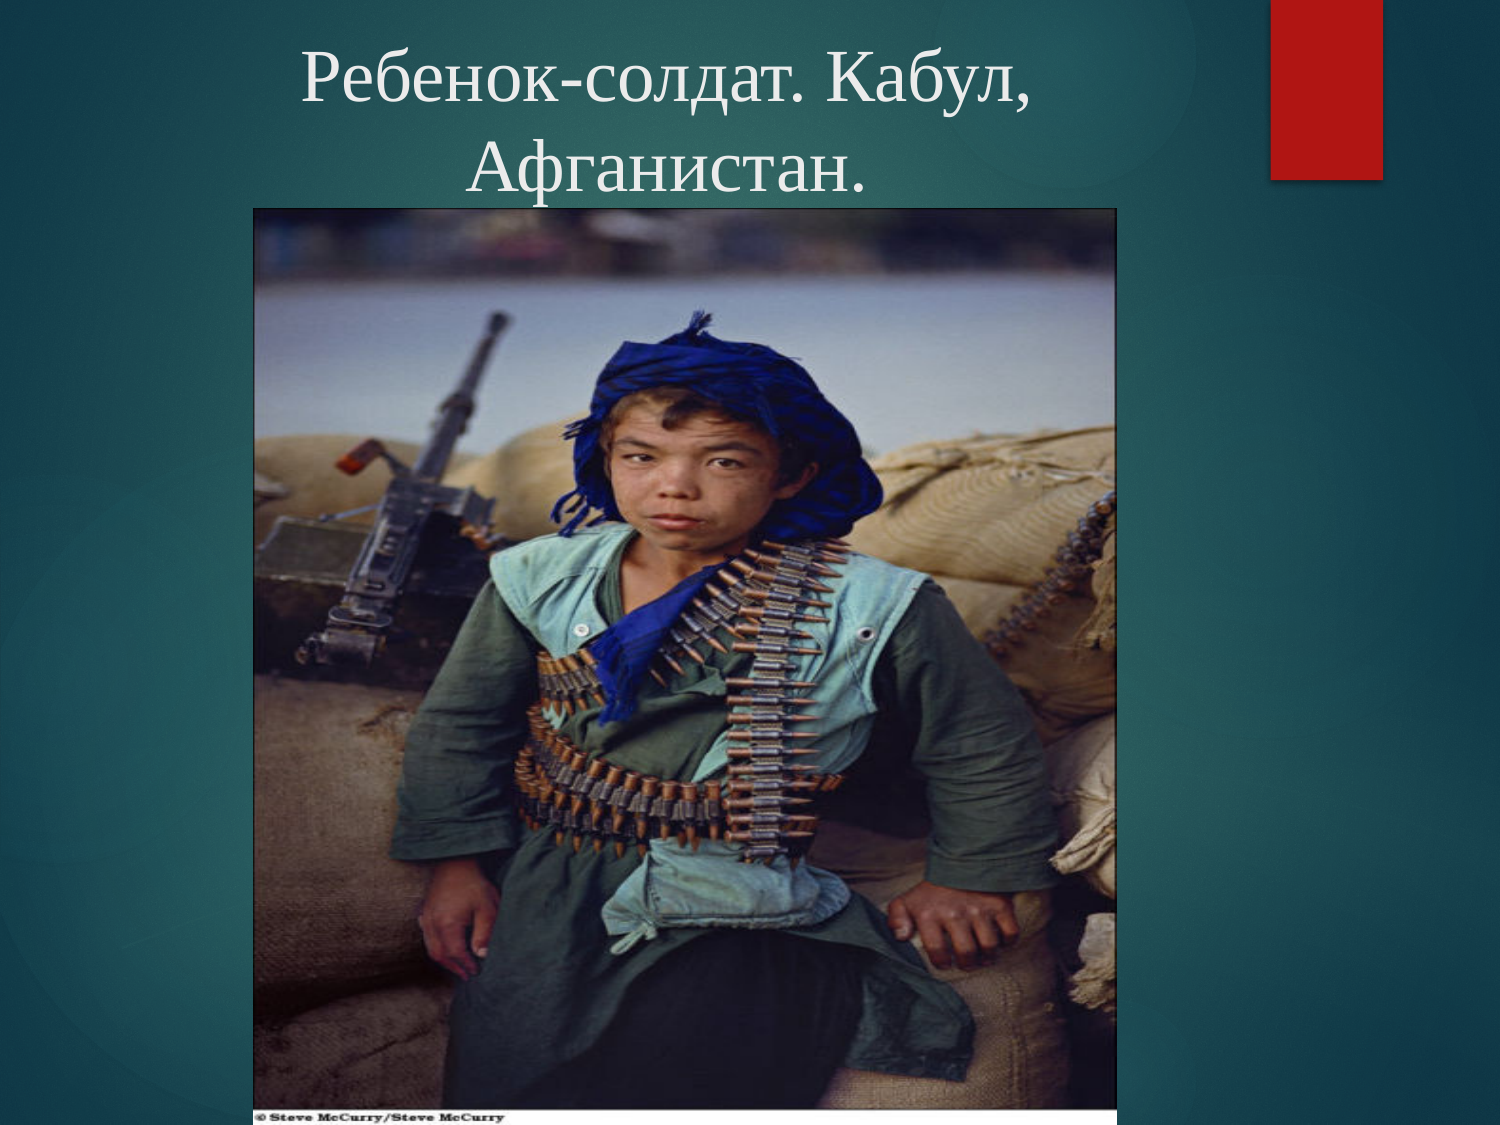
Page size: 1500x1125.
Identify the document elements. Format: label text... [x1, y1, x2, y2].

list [253, 207, 1117, 1125]
title Ребенок-солдат. Кабул, Афганистан. [88, 19, 1246, 197]
